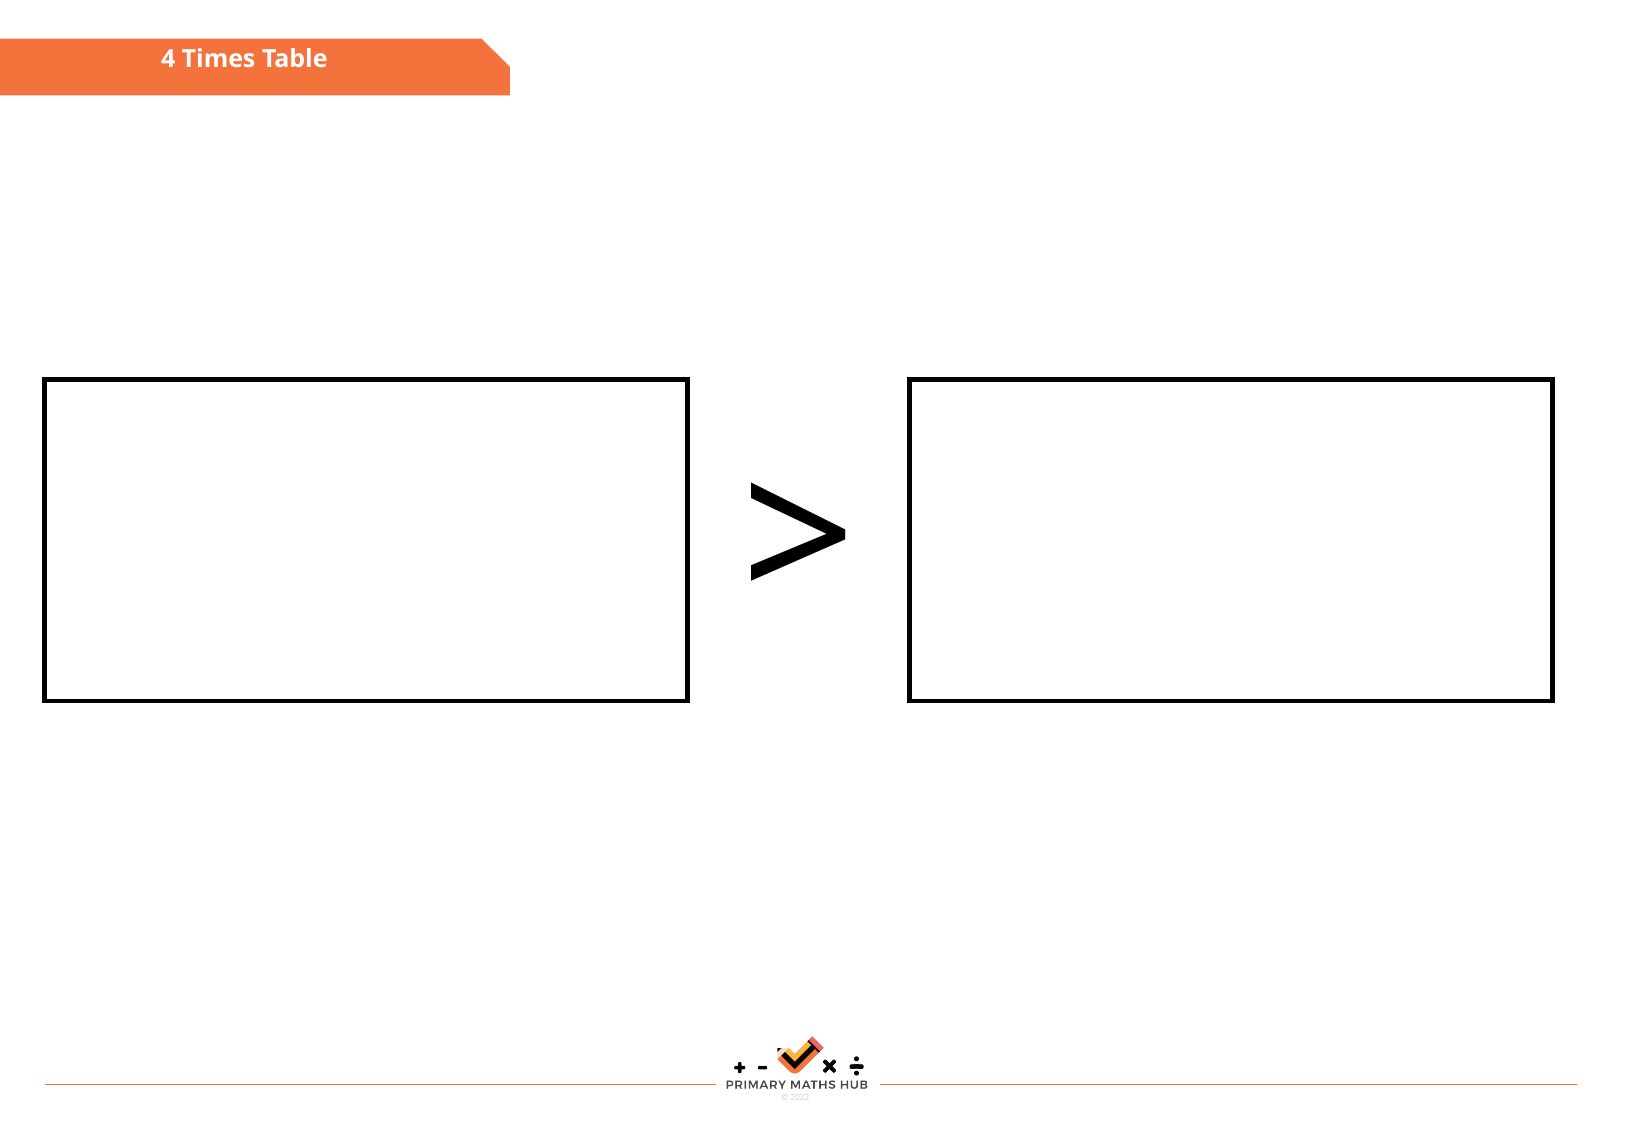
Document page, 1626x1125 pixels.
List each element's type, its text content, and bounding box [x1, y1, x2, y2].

picture [722, 1034, 872, 1094]
text_box > [726, 397, 871, 653]
text_box [43, 378, 689, 702]
text_box [908, 378, 1554, 702]
text_box © 2022 [720, 1084, 870, 1110]
text_box 4 Times Table [0, 37, 511, 97]
